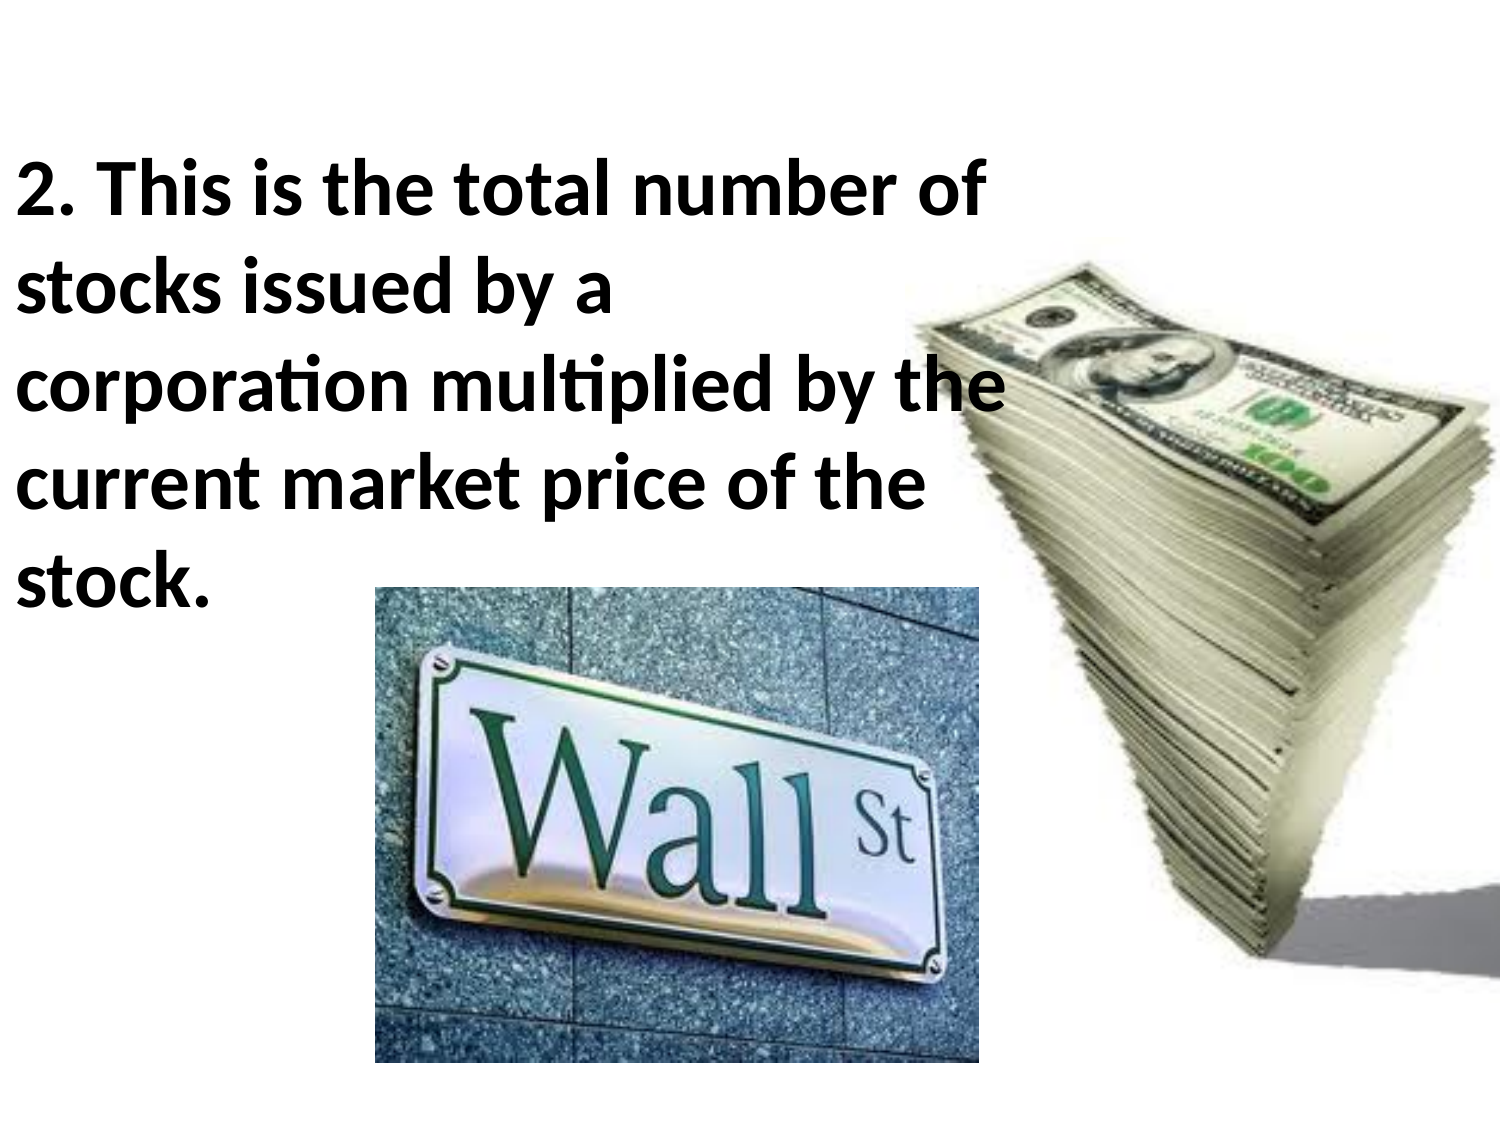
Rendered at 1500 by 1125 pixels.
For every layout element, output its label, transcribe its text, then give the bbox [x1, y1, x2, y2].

title 2. This is the total number of stocks issued by a corporation multiplied by the current market price of the stock. [0, 24, 1025, 1125]
picture [374, 237, 1500, 1063]
